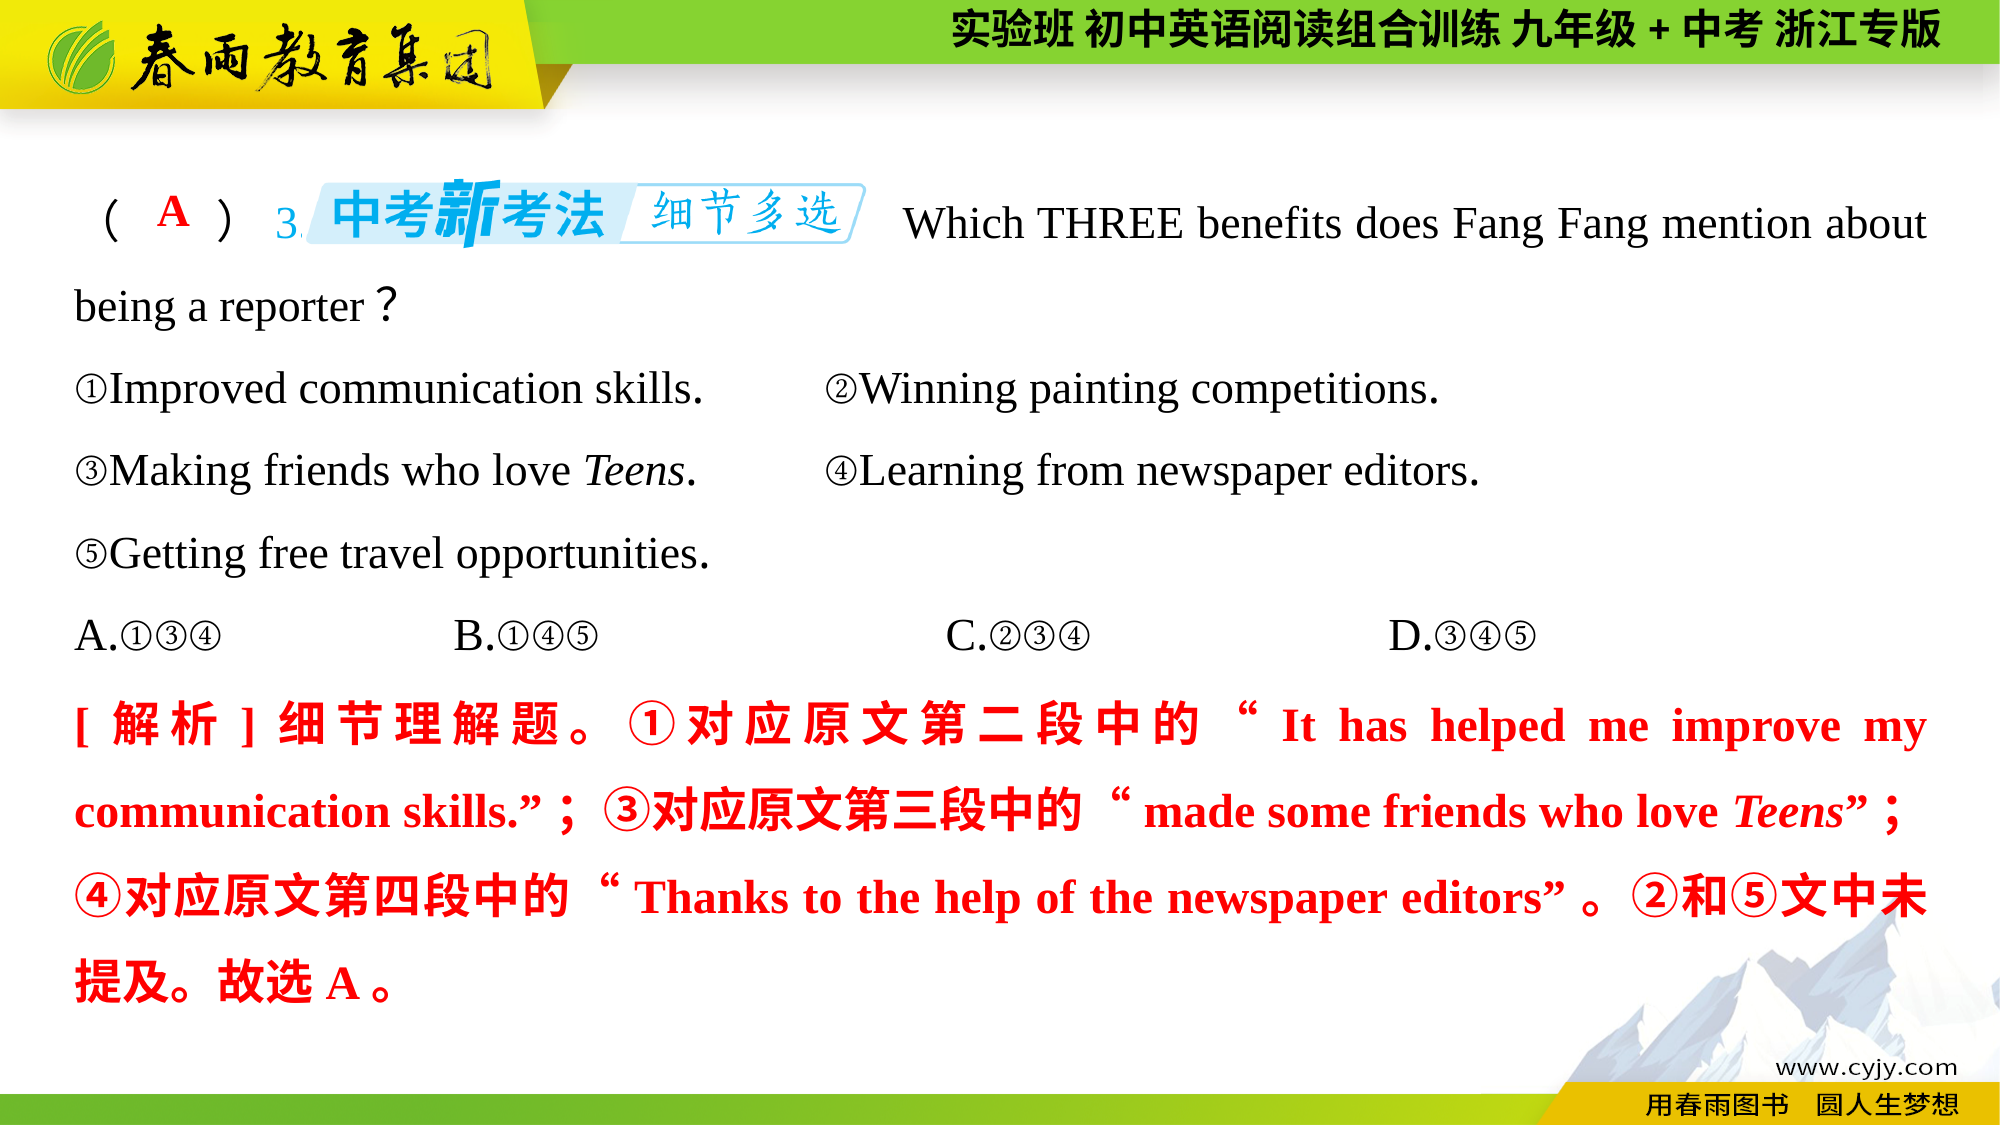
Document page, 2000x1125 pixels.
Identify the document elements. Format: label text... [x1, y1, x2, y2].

picture [0, 0, 2000, 1125]
text_box [解析]细节理解题。①对应原文第二段中的“It has helped me improve my communication skills.”；③对应原文第三段中的“made some friends who love Teens”；④对应原文第四段中的“Thanks to the help of the newspaper editors”。②和⑤文中未提及。故选A。 [59, 656, 1944, 1017]
list （ ）3. Which THREE benefits does Fang Fang mention about being a reporter？ ①Improved communication skills. ②Winning painting competitions. ③Making friends who love Teens. ④Learning from newspaper editors. ⑤Getting free travel opportunities. A.①③④ B.①④⑤ C.②③④ D.③④⑤ [59, 157, 1944, 656]
text_box A [142, 172, 205, 243]
